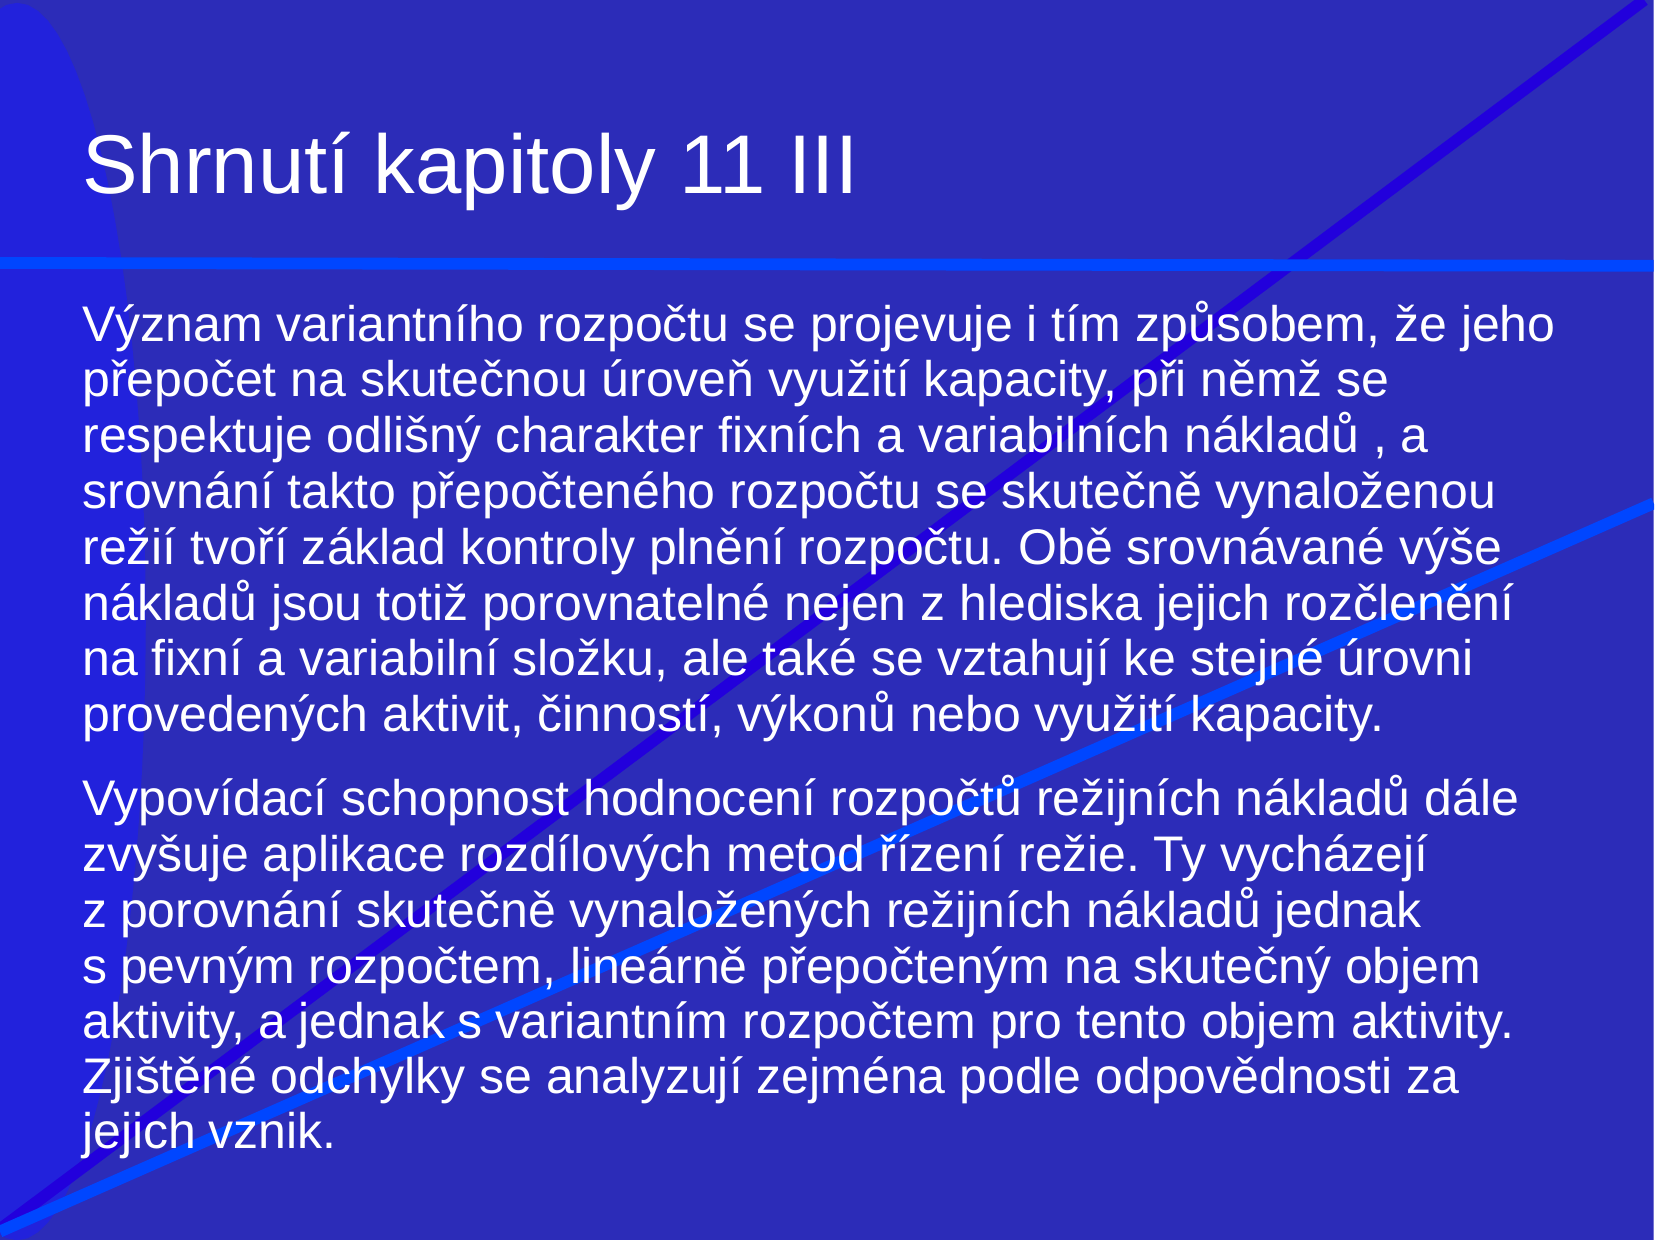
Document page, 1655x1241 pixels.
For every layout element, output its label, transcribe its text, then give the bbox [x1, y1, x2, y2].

title Shrnutí kapitoly 11 III [80, 64, 1574, 296]
list Význam variantního rozpočtu se projevuje i tím způsobem, že jeho přepočet na skutečnou úroveň využití kapacity, při němž se respektuje odlišný charakter fixních a variabilních nákladů , a srovnání takto přepočteného rozpočtu se skutečně vynaloženou režií tvoří základ kontroly plnění rozpočtu. Obě srovnávané výše nákladů jsou totiž porovnatelné nejen z hlediska jejich rozčlenění na fixní a variabilní složku, ale také se vztahují ke stejné úrovni provedených aktivit, činností, výkonů nebo využití kapacity. Vypovídací schopnost hodnocení rozpočtů režijních nákladů dále zvyšuje aplikace rozdílových metod řízení režie. Ty vycházejí z porovnání skutečně vynaložených režijních nákladů jednak s pevným rozpočtem, lineárně přepočteným na skutečný objem aktivity, a jednak s variantním rozpočtem pro tento objem aktivity. Zjištěné odchylky se analyzují zejména podle odpovědnosti za jejich vznik. [80, 296, 1574, 1160]
